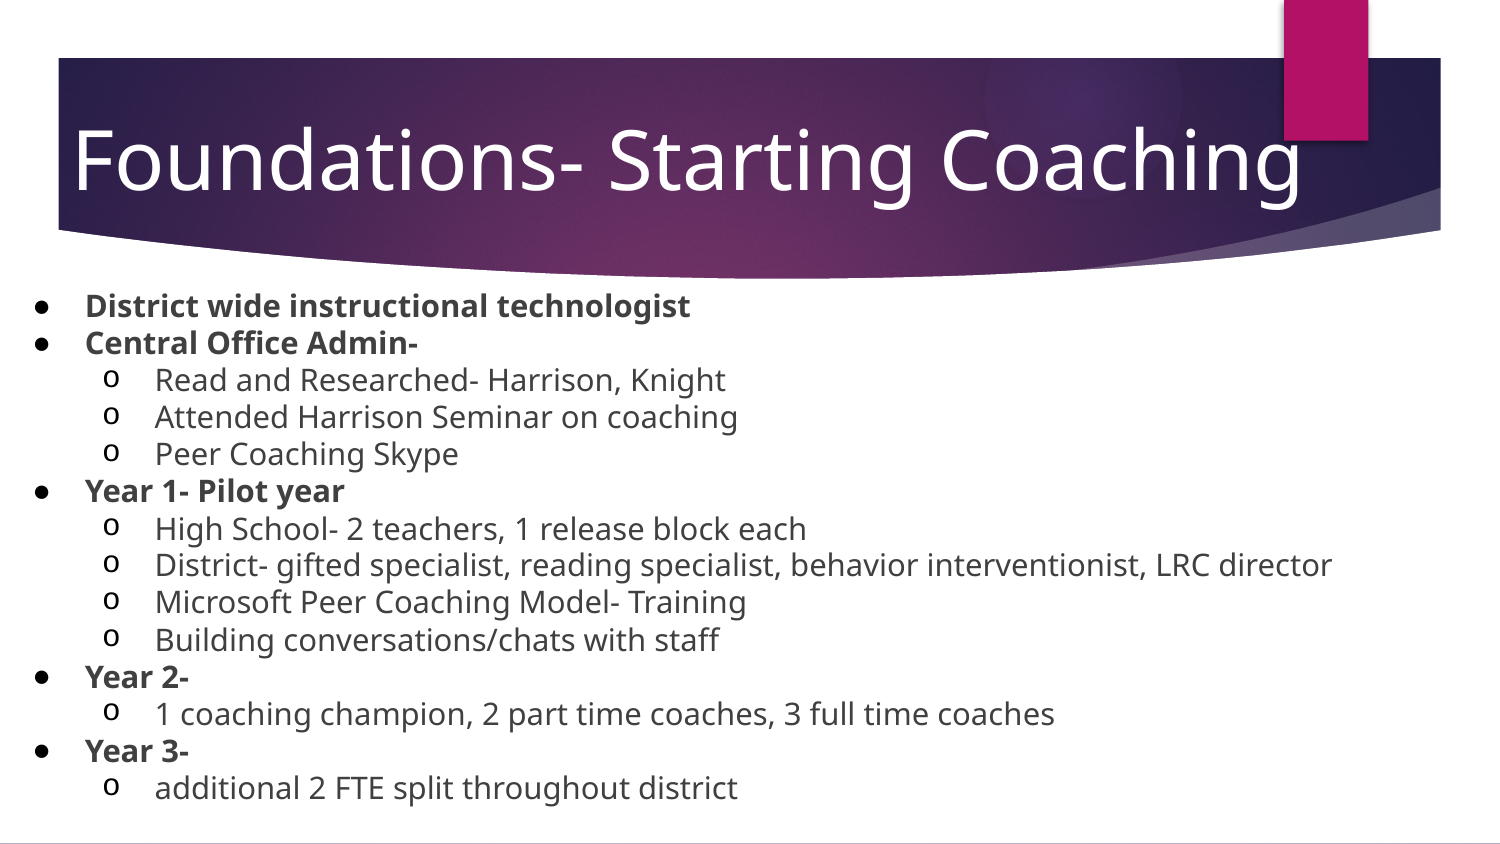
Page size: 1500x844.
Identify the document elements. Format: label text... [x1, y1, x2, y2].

title Foundations- Starting Coaching [56, 111, 1407, 223]
list District wide instructional technologist Central Office Admin- Read and Researched- Harrison, Knight Attended Harrison Seminar on coaching Peer Coaching Skype Year 1- Pilot year High School- 2 teachers, 1 release block each District- gifted specialist, reading specialist, behavior interventionist, LRC director Microsoft Peer Coaching Model- Training Building conversations/chats with staff Year 2- 1 coaching champion, 2 part time coaches, 3 full time coaches Year 3- additional 2 FTE split throughout district [0, 271, 1500, 824]
